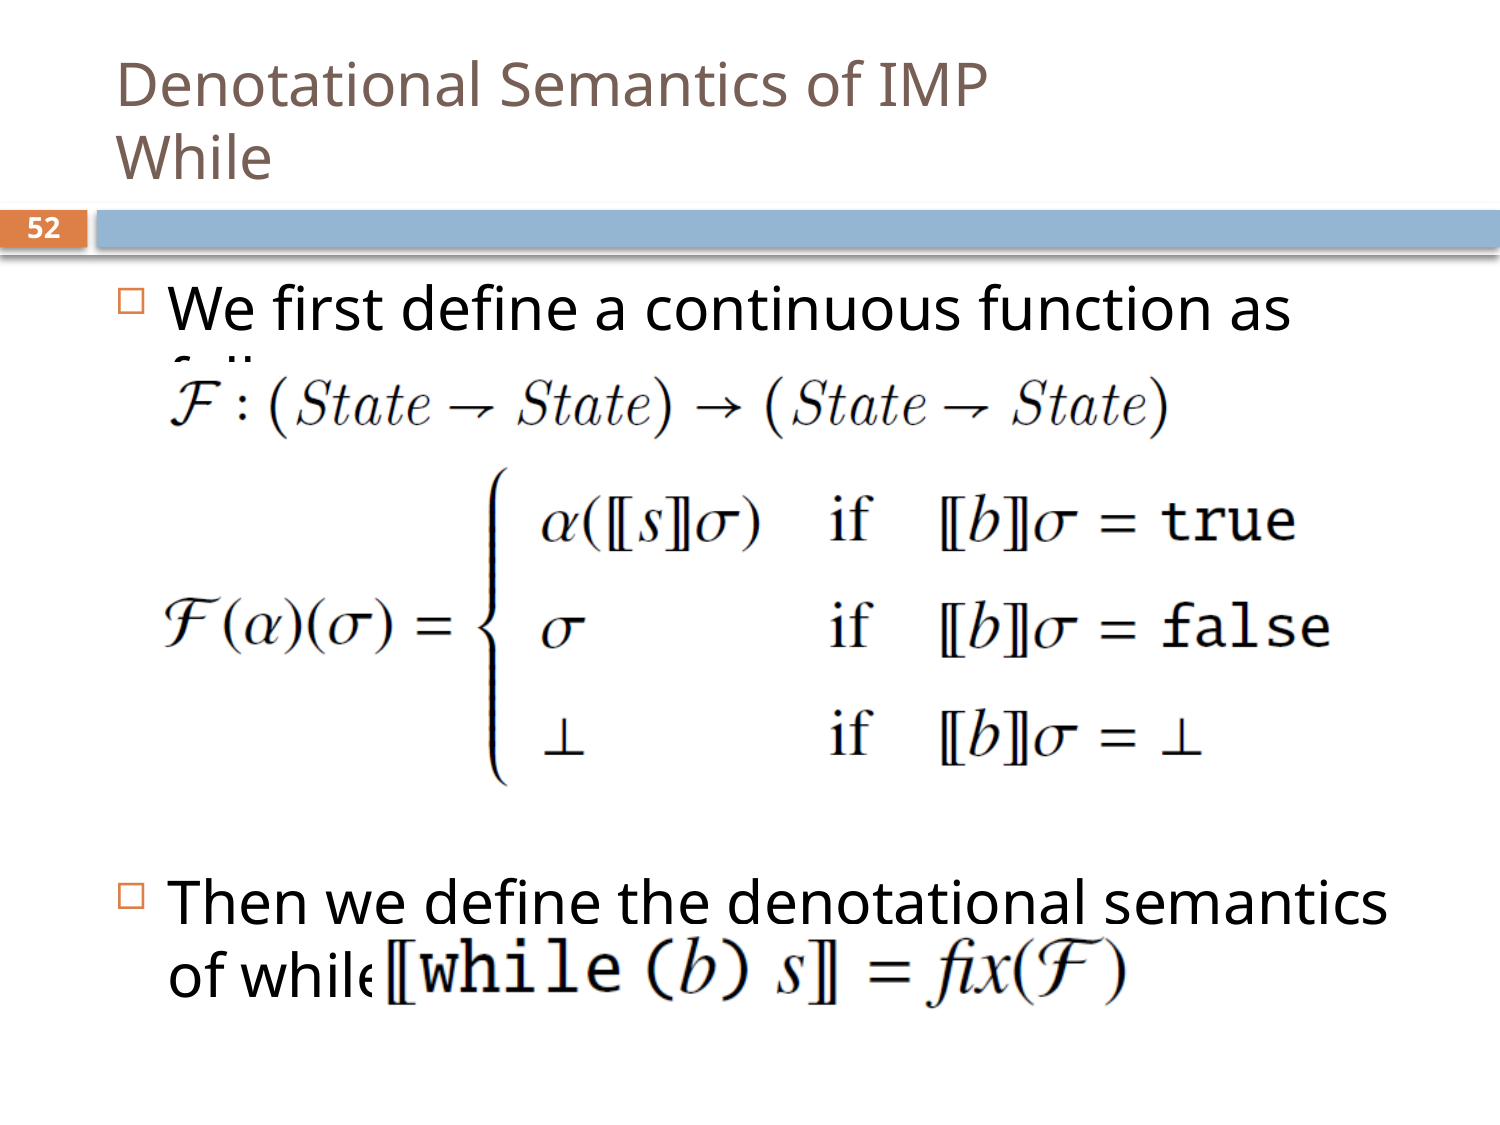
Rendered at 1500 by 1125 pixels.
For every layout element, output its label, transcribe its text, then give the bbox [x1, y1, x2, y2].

picture [372, 924, 1128, 1013]
slide_number 52 [0, 208, 88, 249]
list We first define a continuous function as follows Then we define the denotational semantics of while [100, 262, 1438, 1000]
title Denotational Semantics of IMP While [100, 37, 1438, 200]
picture [162, 362, 1176, 448]
picture [155, 462, 1338, 796]
